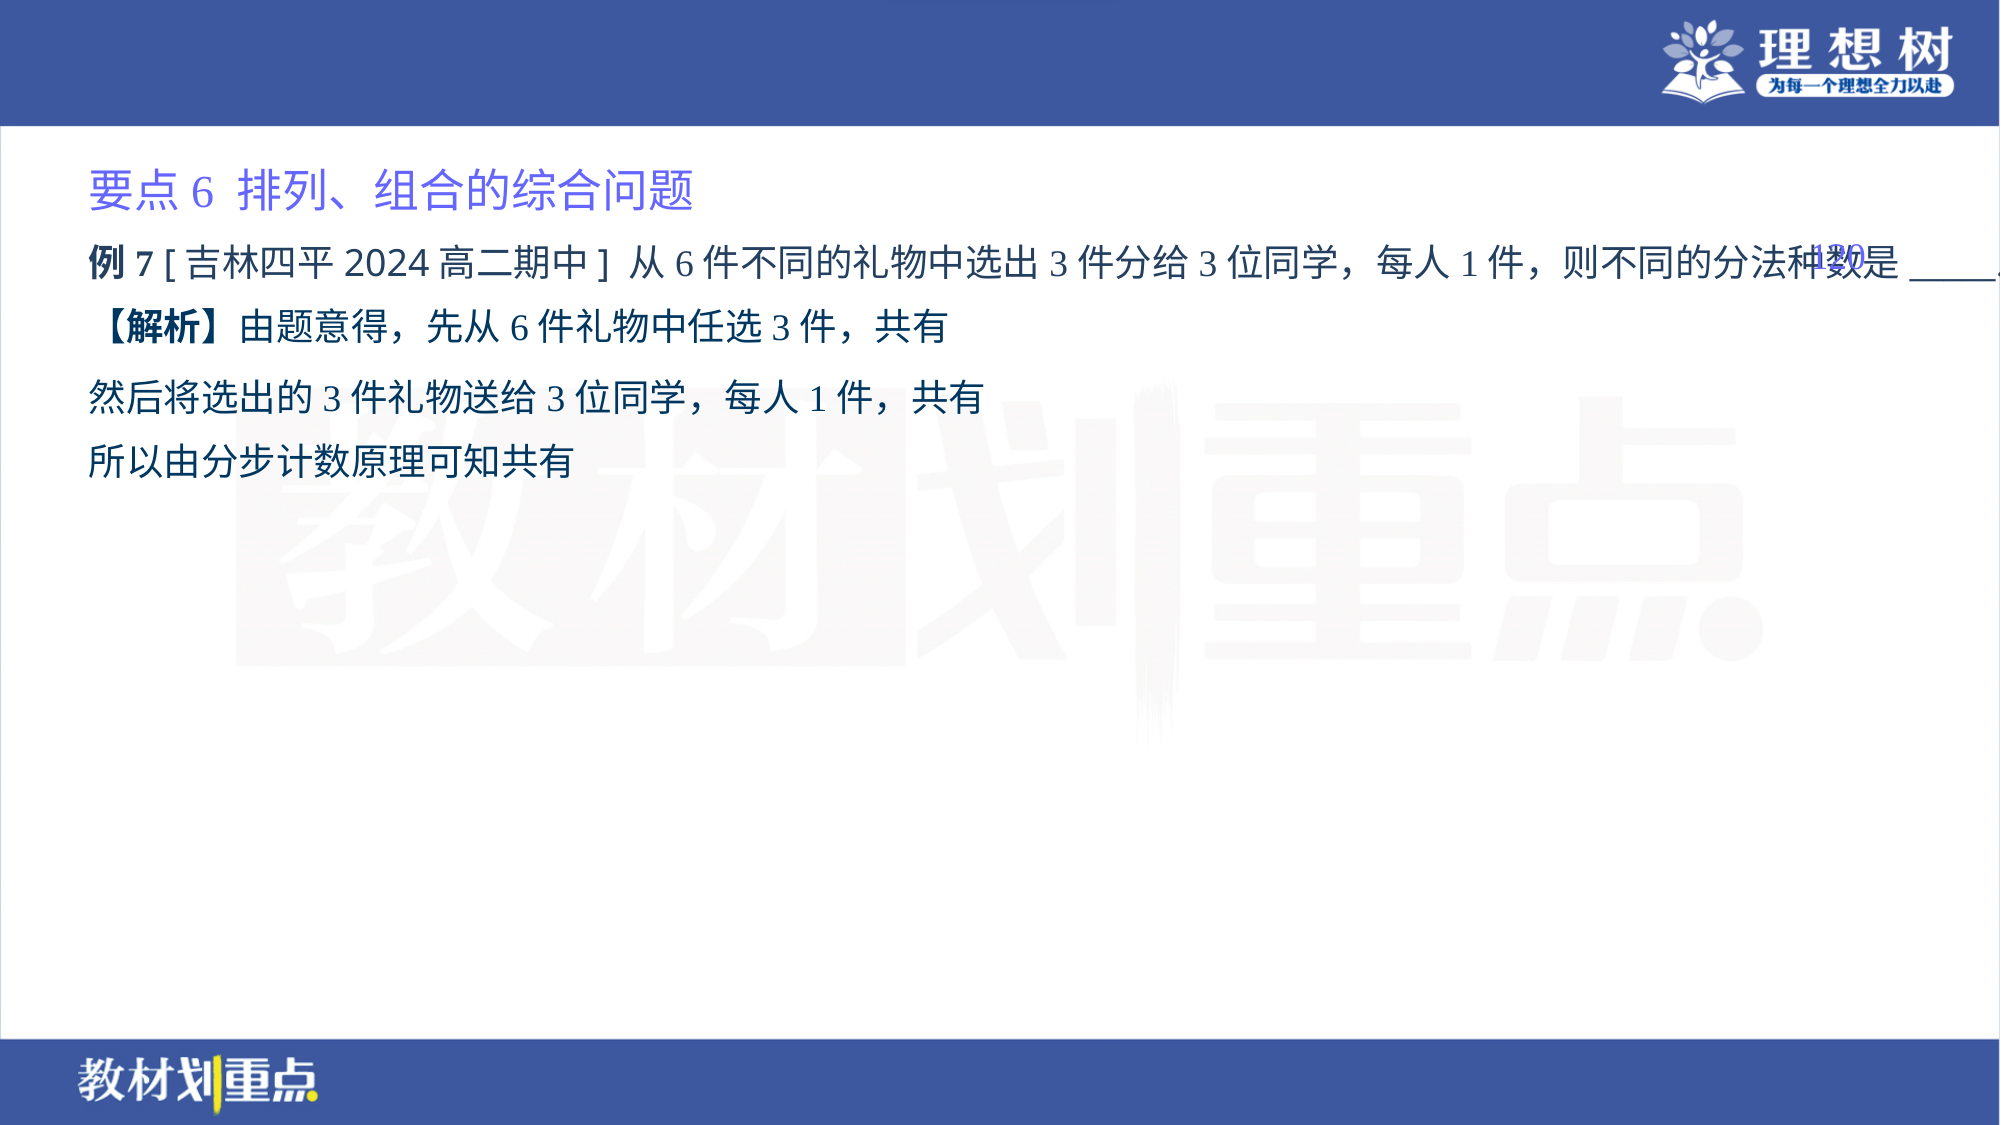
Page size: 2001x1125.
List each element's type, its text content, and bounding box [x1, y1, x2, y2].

text_box 例7 [吉林四平2024高二期中] 从6件不同的礼物中选出3件分给3位同学，每人1件，则不同的分法种数是_____. [88, 217, 1911, 277]
text_box 要点6 排列、组合的综合问题 [88, 135, 1911, 217]
picture [0, 0, 2000, 1125]
text_box 120 [1795, 210, 1880, 270]
